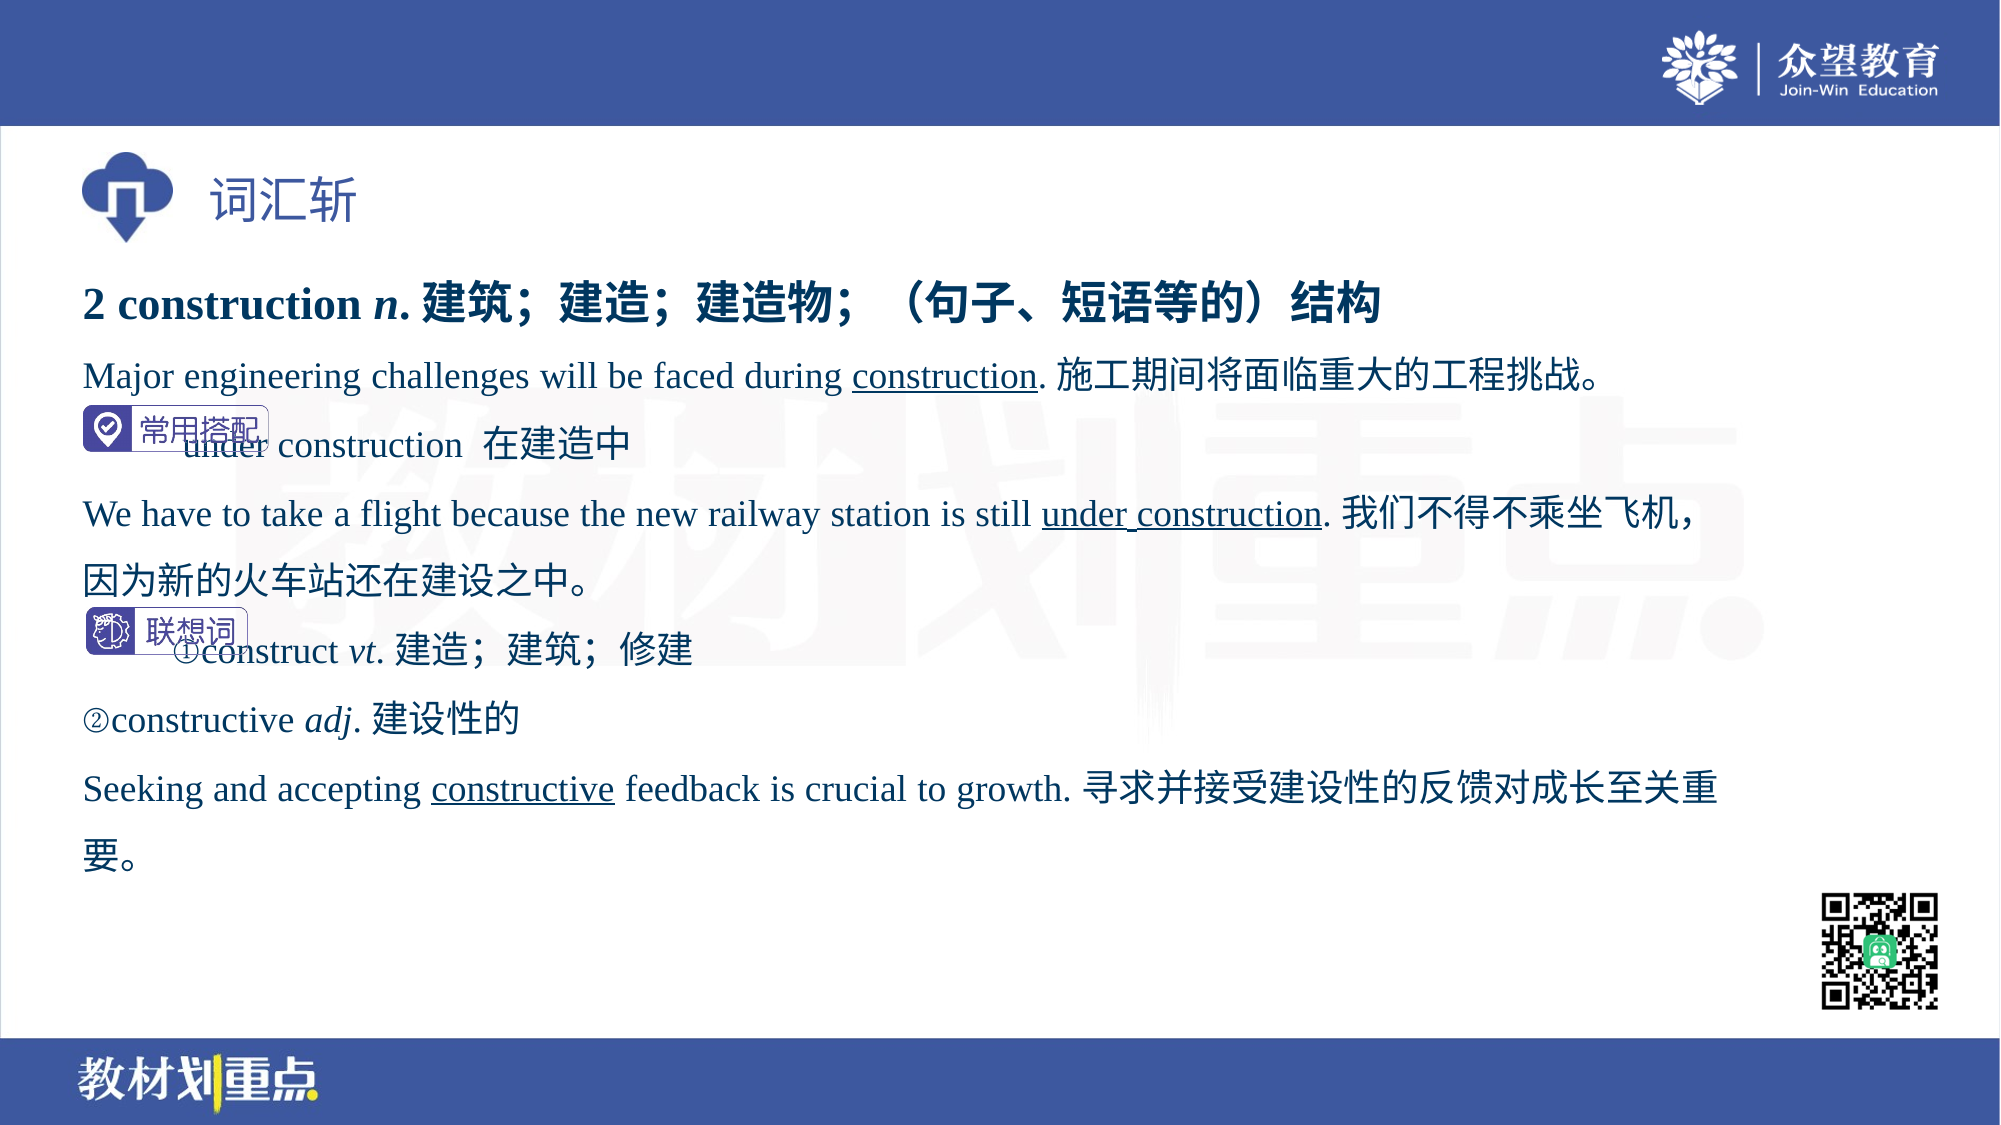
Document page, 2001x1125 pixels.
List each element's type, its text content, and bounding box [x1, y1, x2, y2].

text_box 2 construction n.建筑；建造；建造物；（句子、短语等的）结构 [82, 247, 1817, 356]
picture [0, 0, 2000, 1125]
